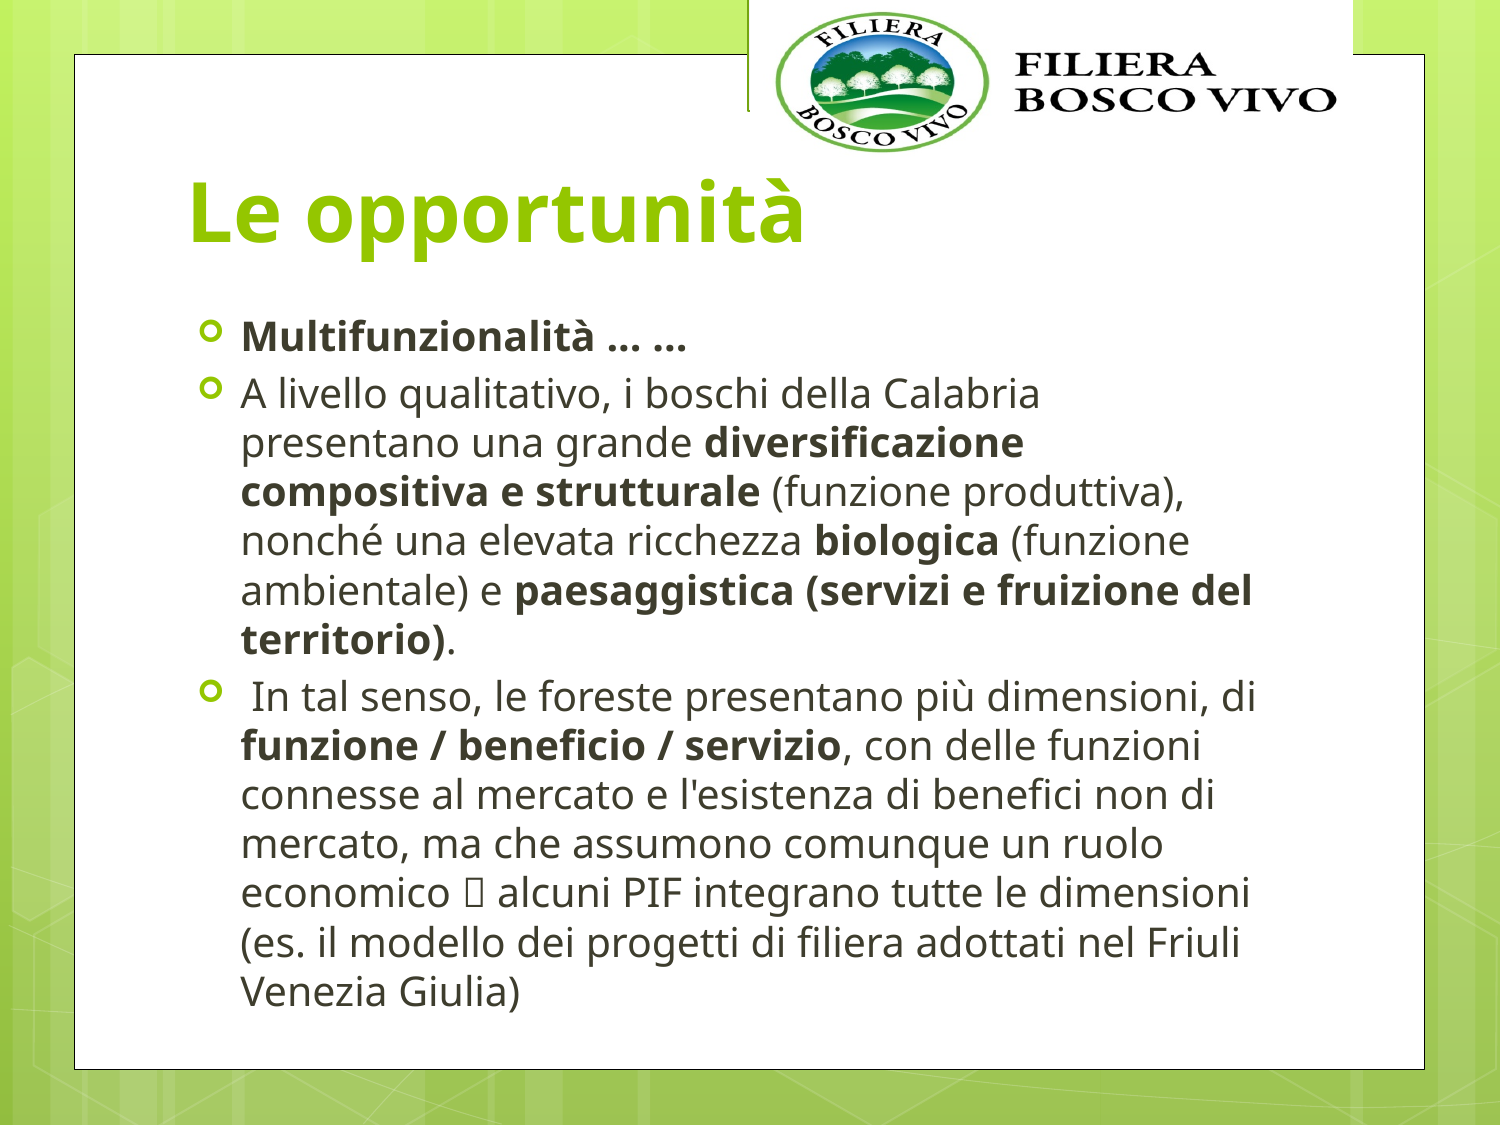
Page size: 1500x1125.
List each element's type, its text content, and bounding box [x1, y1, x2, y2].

list Multifunzionalità ... ... A livello qualitativo, i boschi della Calabria presentano una grande diversificazione compositiva e strutturale (funzione produttiva), nonché una elevata ricchezza biologica (funzione ambientale) e paesaggistica (servizi e fruizione del territorio). In tal senso, le foreste presentano più dimensioni, di funzione / beneficio / servizio, con delle funzioni connesse al mercato e l'esistenza di benefici non di mercato, ma che assumono comunque un ruolo economico  alcuni PIF integrano tutte le dimensioni (es. il modello dei progetti di filiera adottati nel Friuli Venezia Giulia) [171, 302, 1283, 1024]
picture [749, 0, 1353, 162]
title Le opportunità [171, 149, 1324, 268]
